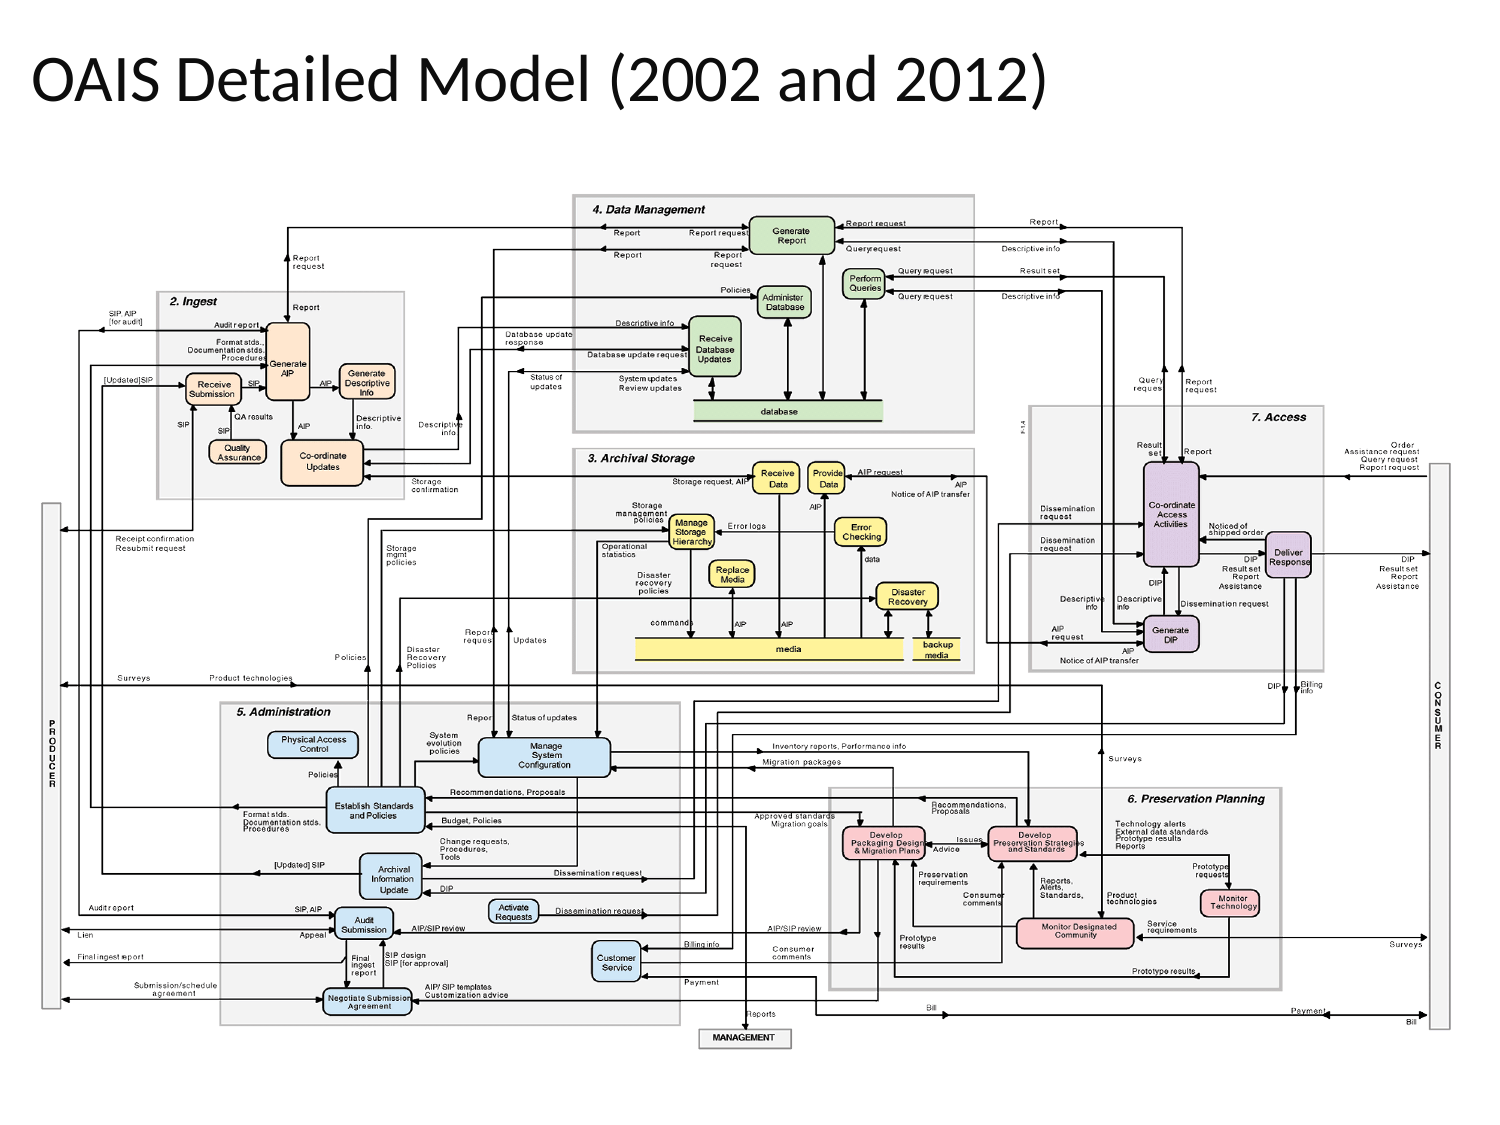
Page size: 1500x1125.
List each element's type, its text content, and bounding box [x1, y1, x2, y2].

text_box OAIS Detailed Model (2002 and 2012) [16, 27, 1225, 122]
picture [16, 137, 1500, 1060]
